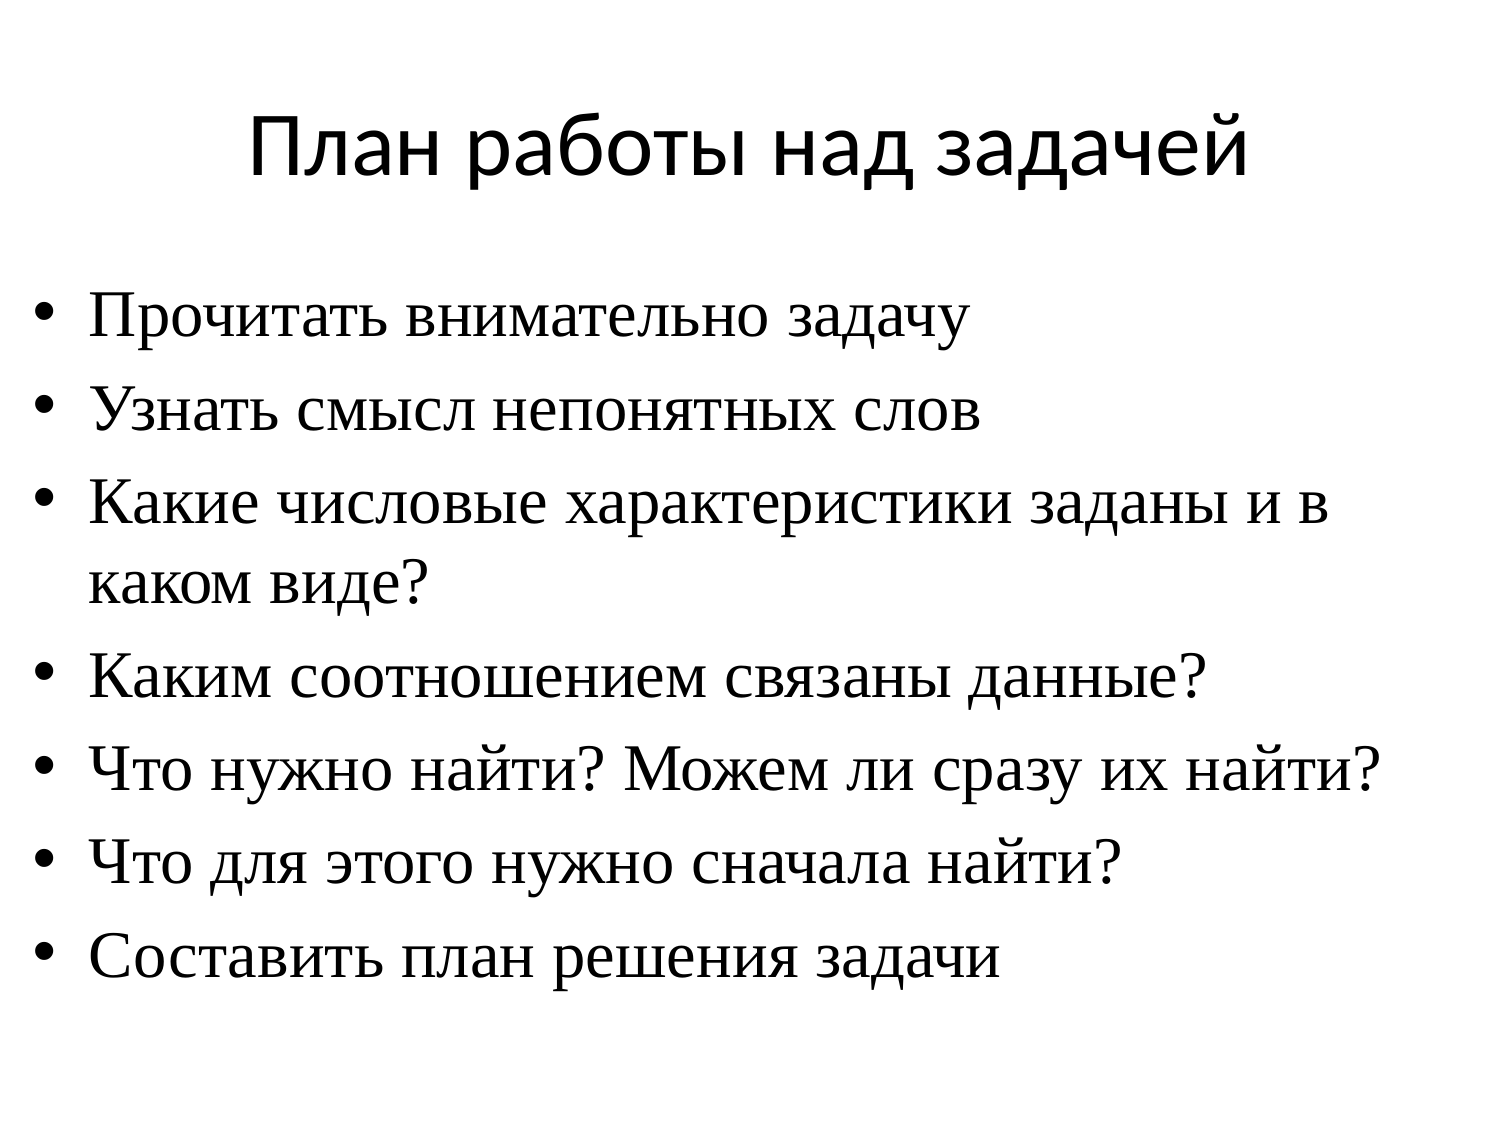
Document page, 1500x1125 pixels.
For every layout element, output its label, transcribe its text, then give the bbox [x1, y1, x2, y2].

title План работы над задачей [75, 45, 1425, 233]
list Прочитать внимательно задачу Узнать смысл непонятных слов Какие числовые характеристики заданы и в каком виде? Каким соотношением связаны данные? Что нужно найти? Можем ли сразу их найти? Что для этого нужно сначала найти? Составить план решения задачи [17, 262, 1483, 1005]
